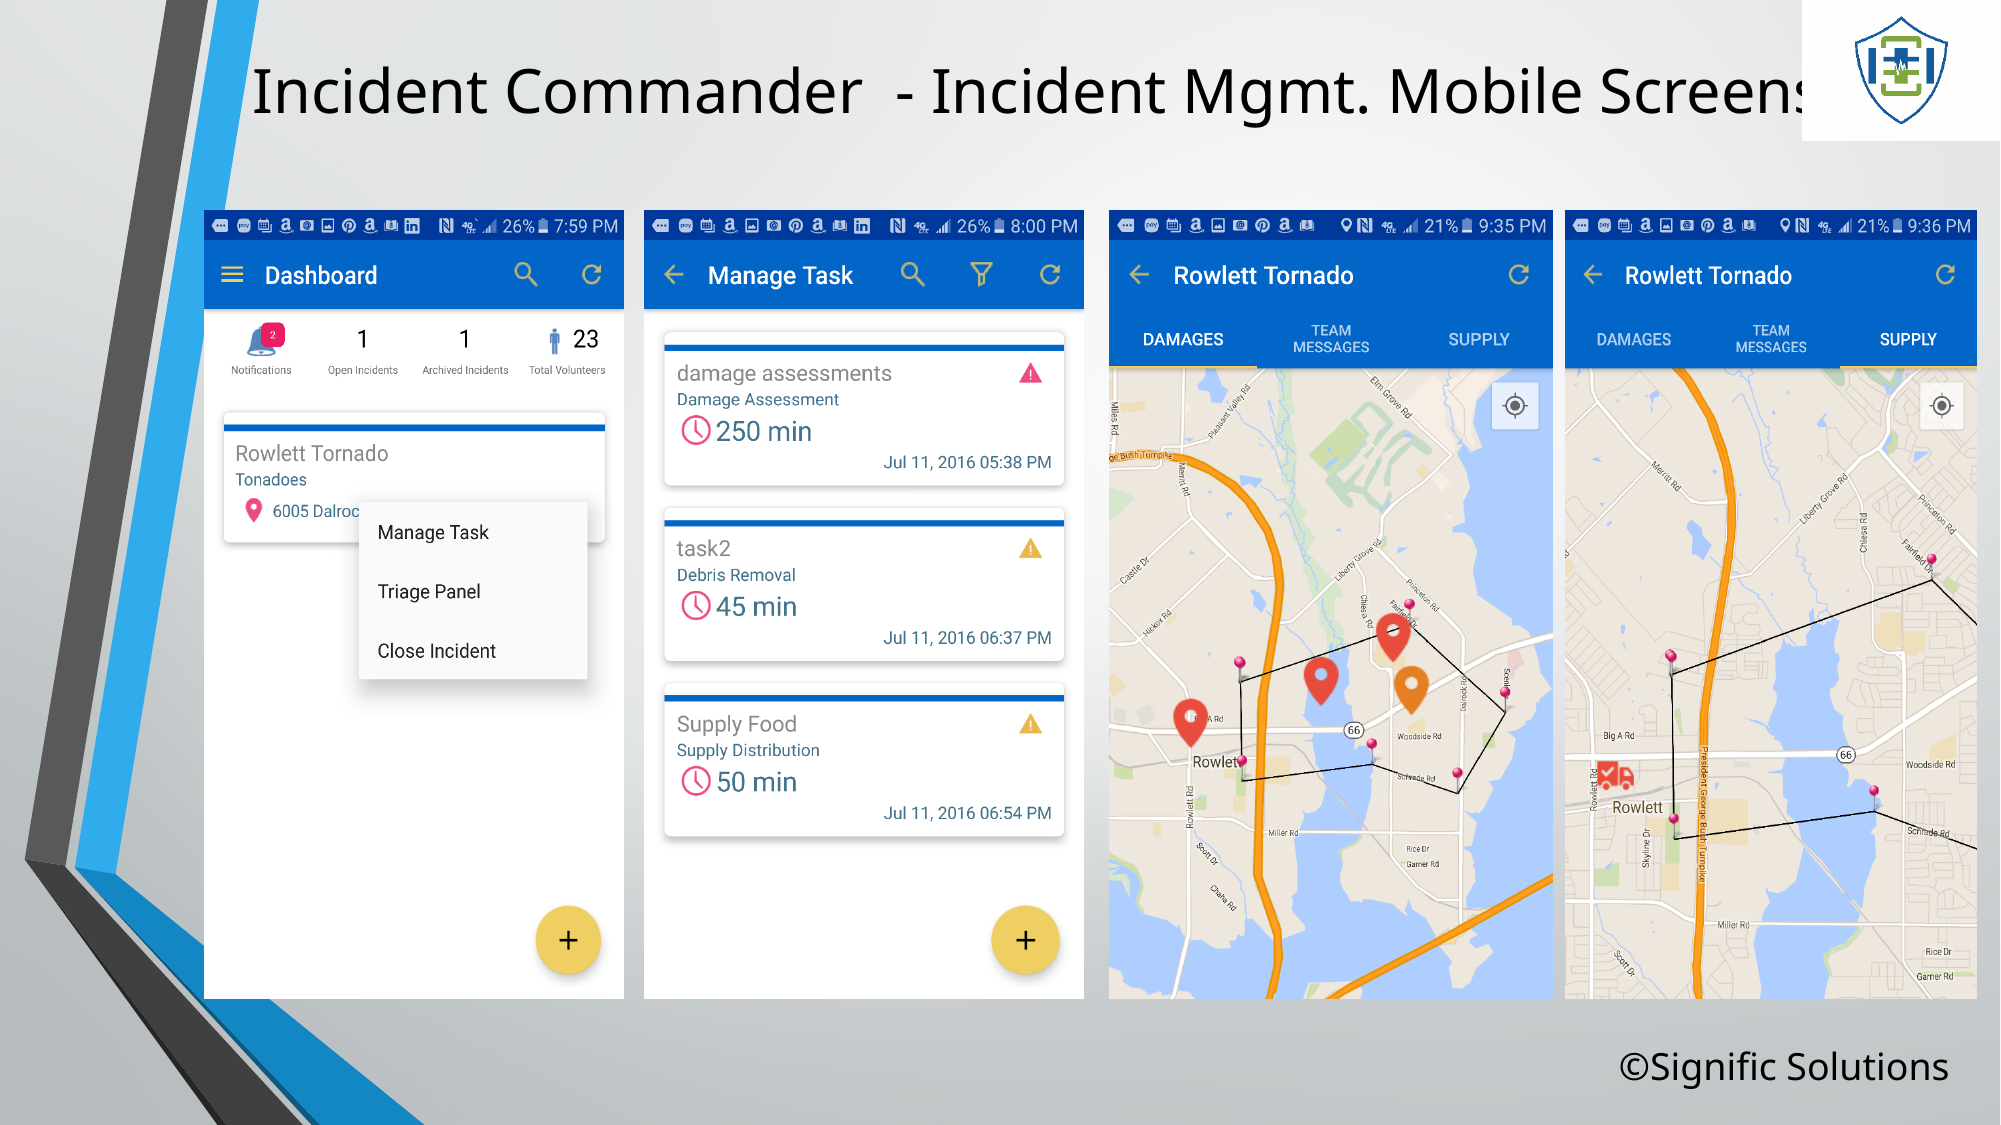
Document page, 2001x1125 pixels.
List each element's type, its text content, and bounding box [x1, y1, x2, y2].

title Incident Commander - Incident Mgmt. Mobile Screens [216, 35, 1861, 143]
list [643, 209, 1084, 999]
picture [1801, 0, 2000, 141]
picture [1565, 209, 1977, 999]
text_box ©Signific Solutions [1604, 1035, 1965, 1095]
picture [1109, 209, 1554, 999]
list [204, 209, 624, 999]
